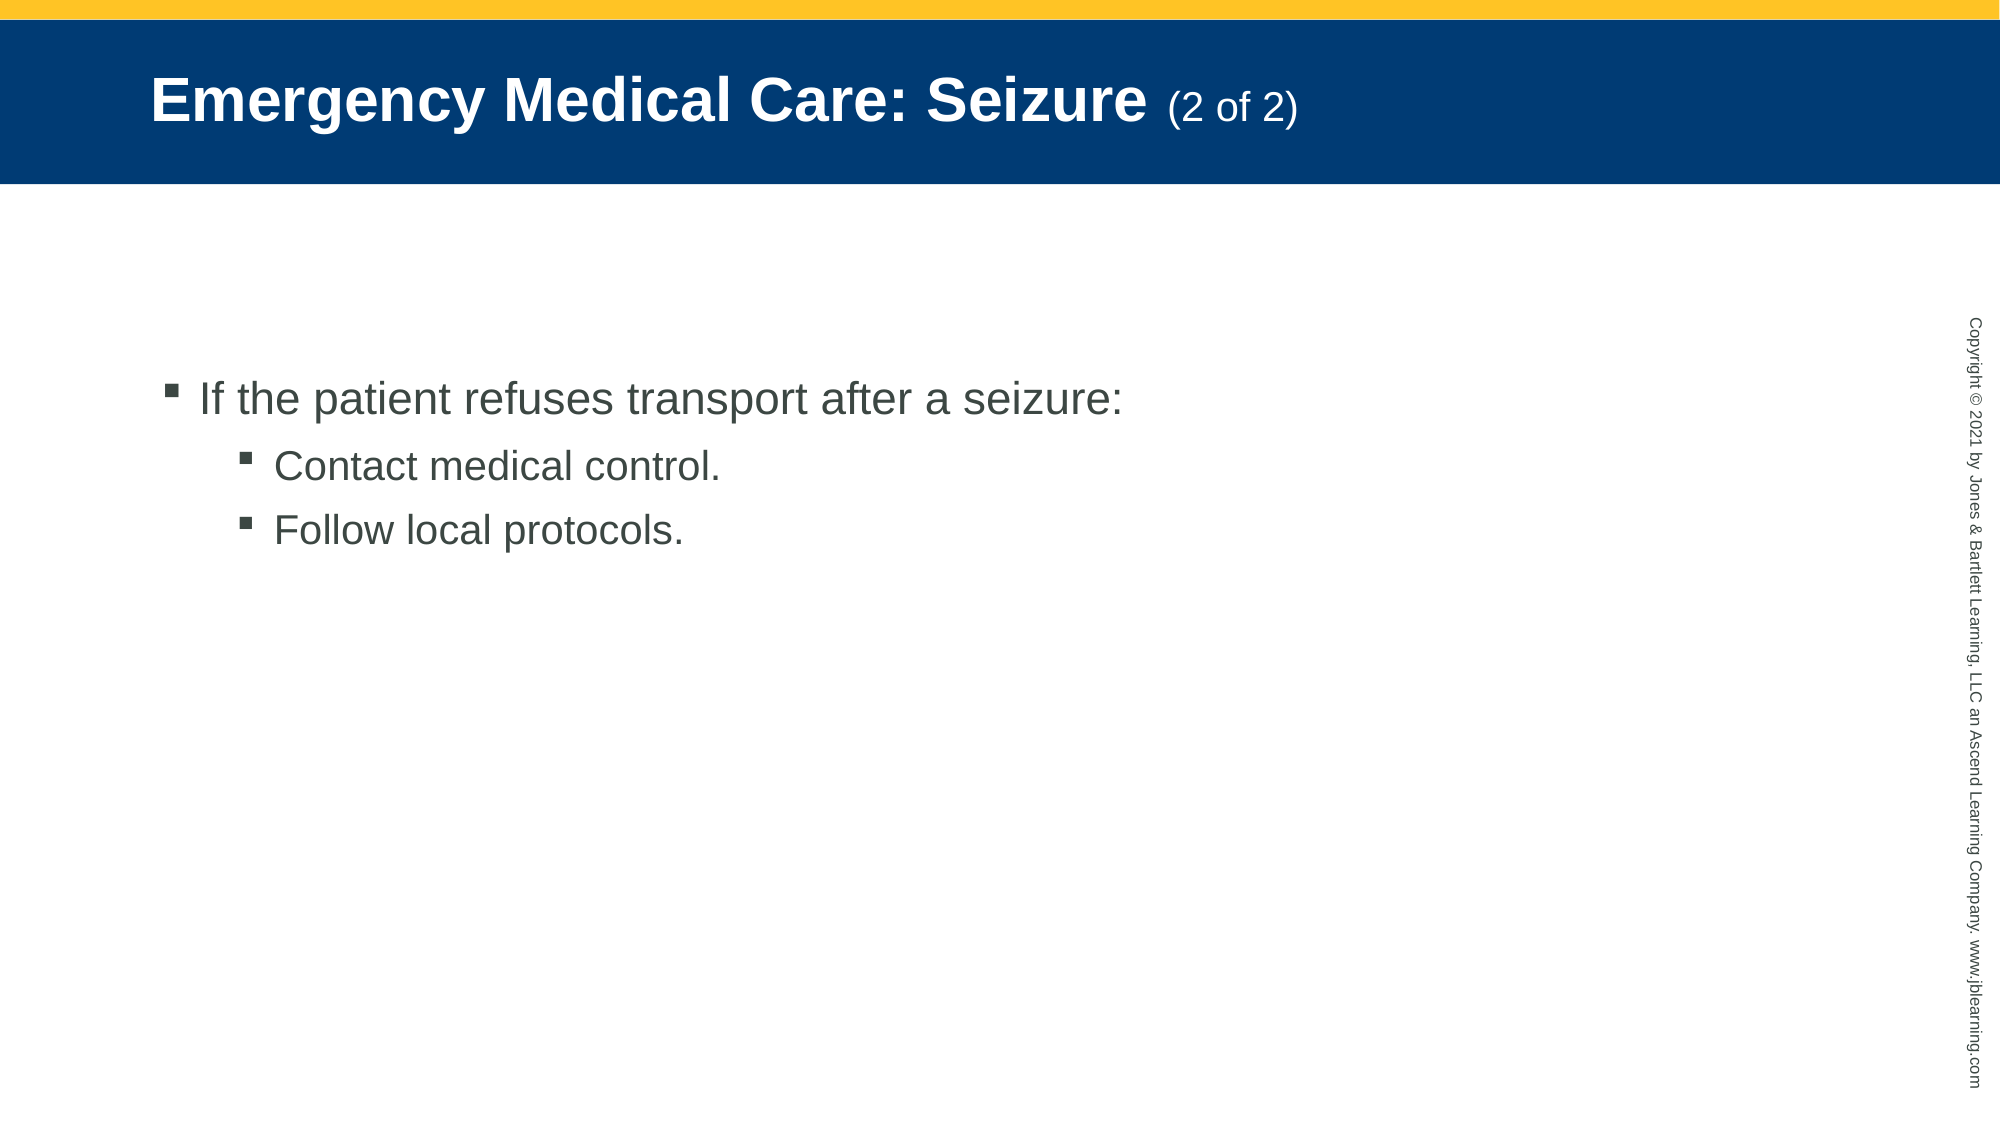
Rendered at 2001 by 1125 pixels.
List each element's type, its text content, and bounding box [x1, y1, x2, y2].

list If the patient refuses transport after a seizure: Contact medical control. Follow local protocols. [146, 361, 1859, 1016]
title Emergency Medical Care: Seizure (2 of 2) [0, 19, 2000, 185]
